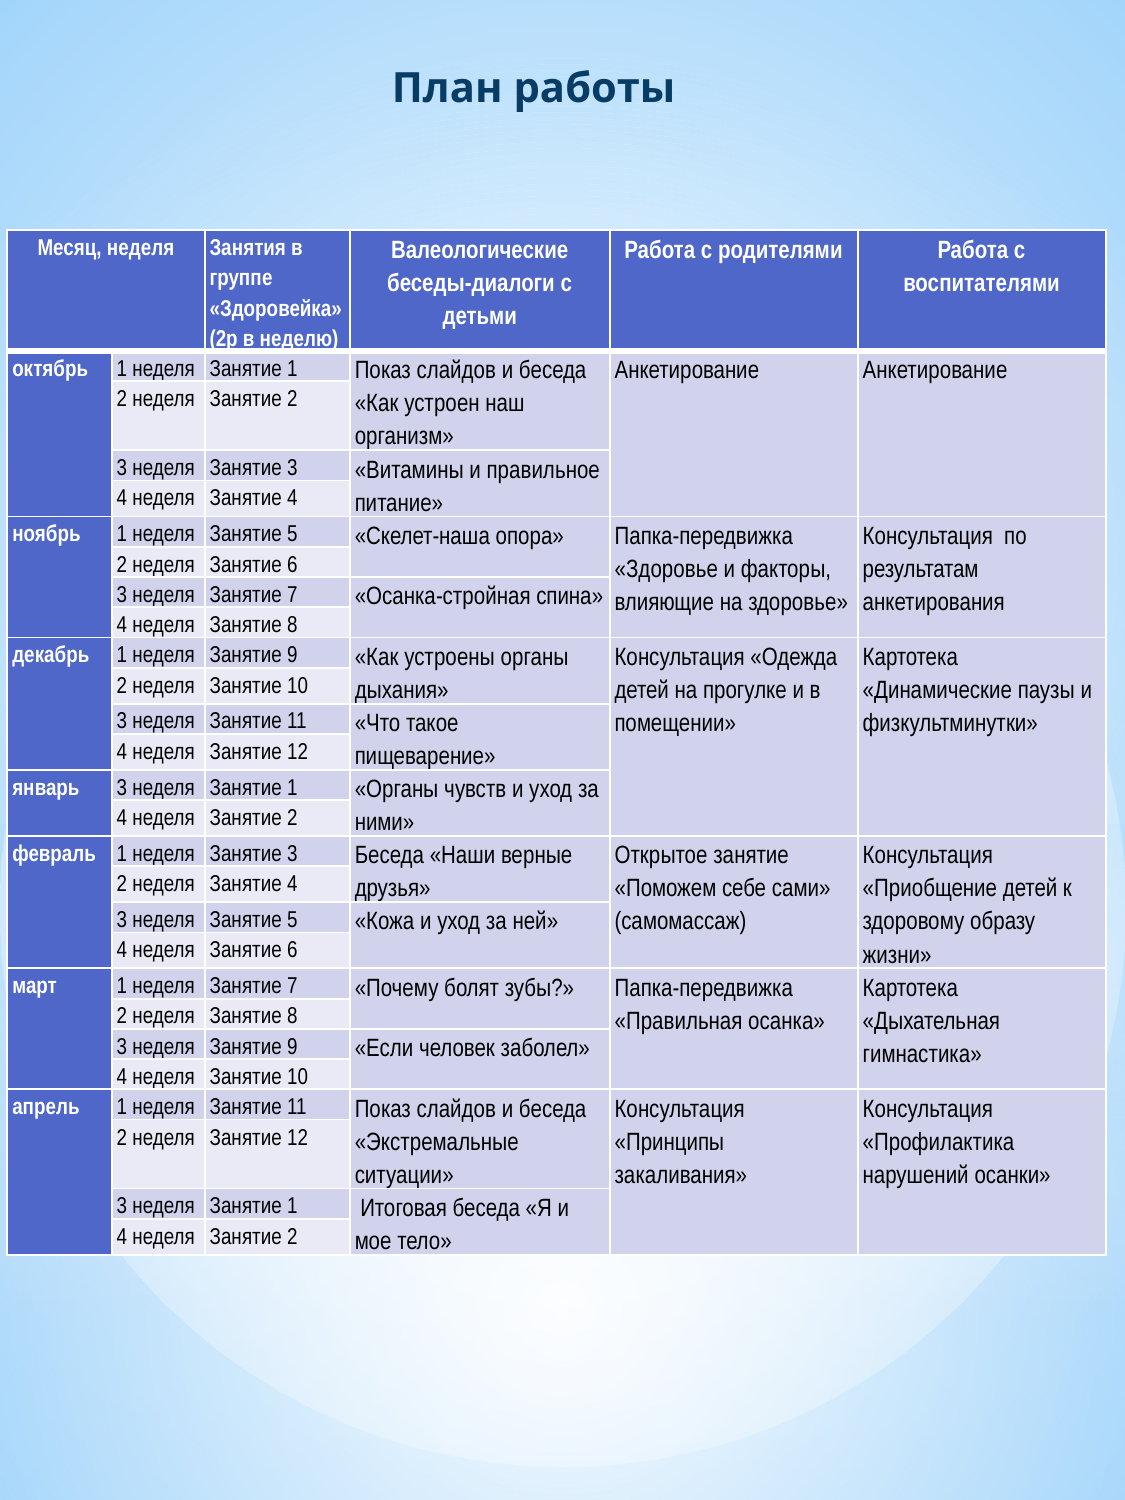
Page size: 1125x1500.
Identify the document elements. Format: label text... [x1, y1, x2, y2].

table_cell Занятие 10 [206, 669, 349, 703]
table_cell Анкетирование [859, 354, 1105, 516]
table_cell 3 неделя [113, 1030, 204, 1058]
table_cell 4 неделя [113, 608, 204, 637]
table_header Месяц, неделя [8, 231, 204, 348]
table_cell «Если человек заболел» [351, 1030, 609, 1088]
table_cell Консультация «Профилактика нарушений осанки» [859, 1090, 1105, 1254]
table_cell «Скелет-наша опора» [351, 517, 609, 576]
table_cell Занятие 2 [206, 382, 349, 449]
table_cell Занятие 5 [206, 903, 349, 932]
table_cell ноябрь [8, 517, 111, 637]
table_cell 3 неделя [113, 1189, 204, 1218]
table_cell Занятие 1 [206, 1189, 349, 1218]
table_cell Занятие 4 [206, 867, 349, 901]
table_cell «Кожа и уход за ней» [351, 903, 609, 967]
table_cell Занятие 9 [206, 638, 349, 667]
table_header Работа с родителями [611, 231, 857, 348]
table_cell Занятие 11 [206, 1090, 349, 1119]
table_cell Занятие 8 [206, 608, 349, 637]
table_cell Занятие 8 [206, 1000, 349, 1028]
table_cell Беседа «Наши верные друзья» [351, 837, 609, 901]
table_cell 1 неделя [113, 969, 204, 998]
table_cell Консультация «Принципы закаливания» [611, 1090, 857, 1254]
table_cell 4 неделя [113, 801, 204, 835]
table_cell Занятие 4 [206, 481, 349, 516]
table_cell Консультация по результатам анкетирования [859, 517, 1105, 637]
table_cell январь [8, 771, 111, 835]
table_cell «Осанка-стройная спина» [351, 578, 609, 637]
table_cell апрель [8, 1090, 111, 1254]
table_cell Анкетирование [611, 354, 857, 516]
table_cell декабрь [8, 638, 111, 769]
table_cell Итоговая беседа «Я и мое тело» [351, 1189, 609, 1254]
table_cell Занятие 6 [206, 933, 349, 967]
table_cell март [8, 969, 111, 1088]
table_cell 2 неделя [113, 548, 204, 576]
table_cell 3 неделя [113, 903, 204, 932]
table_cell Занятие 3 [206, 451, 349, 480]
table_cell «Как устроены органы дыхания» [351, 638, 609, 703]
table_cell Занятие 6 [206, 548, 349, 576]
table_cell Картотека «Динамические паузы и физкультминутки» [859, 638, 1105, 835]
table_cell «Органы чувств и уход за ними» [351, 771, 609, 835]
table_cell 4 неделя [113, 1060, 204, 1088]
table_cell Занятие 7 [206, 969, 349, 998]
table_cell 2 неделя [113, 382, 204, 449]
table_cell Показ слайдов и беседа «Экстремальные ситуации» [351, 1090, 609, 1188]
table_cell Показ слайдов и беседа «Как устроен наш организм» [351, 354, 609, 449]
table_cell Занятие 10 [206, 1060, 349, 1088]
table_cell «Что такое пищеварение» [351, 705, 609, 769]
table_cell Занятие 3 [206, 837, 349, 865]
table_cell 4 неделя [113, 933, 204, 967]
table_cell 4 неделя [113, 481, 204, 516]
table_cell февраль [8, 837, 111, 967]
table_cell 3 неделя [113, 771, 204, 799]
table_cell Занятие 2 [206, 1220, 349, 1254]
table_cell 4 неделя [113, 735, 204, 769]
table_cell Папка-передвижка «Правильная осанка» [611, 969, 857, 1088]
table_cell 2 неделя [113, 867, 204, 901]
table_cell Открытое занятие «Поможем себе сами» (самомассаж) [611, 837, 857, 967]
table_cell 1 неделя [113, 517, 204, 546]
table_cell 2 неделя [113, 669, 204, 703]
table_cell Консультация «Приобщение детей к здоровому образу жизни» [859, 837, 1105, 967]
table_cell Картотека «Дыхательная гимнастика» [859, 969, 1105, 1088]
table_cell Занятие 2 [206, 801, 349, 835]
table_cell Занятие 5 [206, 517, 349, 546]
table_cell Консультация «Одежда детей на прогулке и в помещении» [611, 638, 857, 835]
table_cell 4 неделя [113, 1220, 204, 1254]
table_cell «Витамины и правильное питание» [351, 451, 609, 516]
table_cell Занятие 1 [206, 771, 349, 799]
table_cell 3 неделя [113, 705, 204, 733]
table_cell Занятие 9 [206, 1030, 349, 1058]
table_cell Занятие 12 [206, 735, 349, 769]
table_cell Занятие 12 [206, 1120, 349, 1188]
table_cell 1 неделя [113, 1090, 204, 1119]
table_cell Занятие 1 [206, 354, 349, 380]
table_cell Занятие 11 [206, 705, 349, 733]
table_cell Папка-передвижка «Здоровье и факторы, влияющие на здоровье» [611, 517, 857, 637]
table_cell октябрь [8, 354, 111, 516]
table_cell 3 неделя [113, 451, 204, 480]
table_cell 2 неделя [113, 1000, 204, 1028]
table_cell 1 неделя [113, 638, 204, 667]
table_cell 2 неделя [113, 1120, 204, 1188]
table_header Занятия в группе «Здоровейка» (2р в неделю) [206, 231, 349, 348]
table_header Работа с воспитателями [859, 231, 1105, 348]
table_cell 1 неделя [113, 354, 204, 380]
table_cell «Почему болят зубы?» [351, 969, 609, 1028]
text_box План работы [376, 53, 691, 164]
table_header Валеологические беседы-диалоги с детьми [351, 231, 609, 348]
table_cell 1 неделя [113, 837, 204, 865]
table_cell Занятие 7 [206, 578, 349, 606]
table_cell 3 неделя [113, 578, 204, 606]
